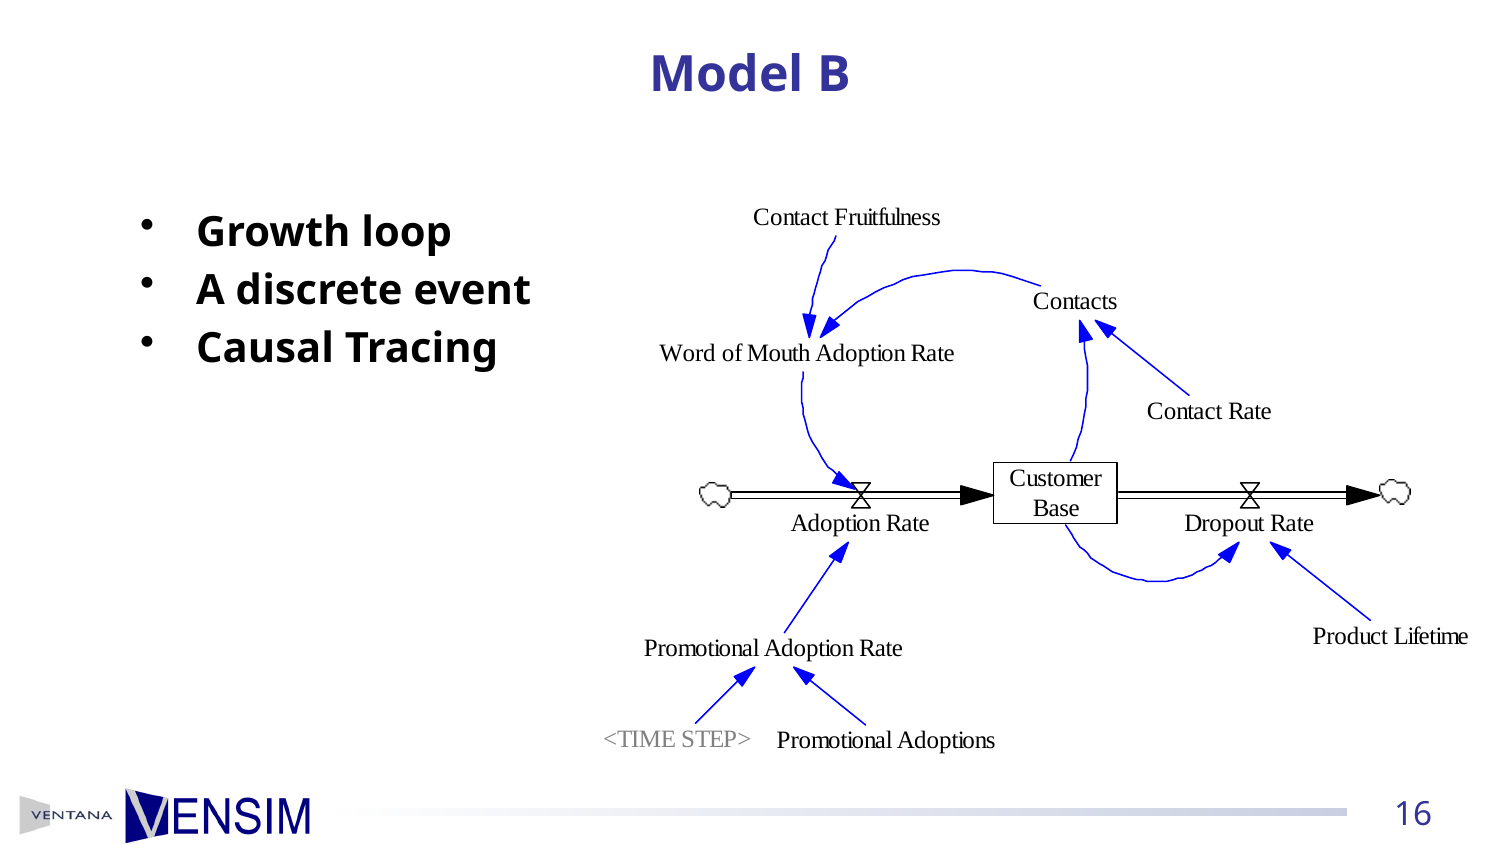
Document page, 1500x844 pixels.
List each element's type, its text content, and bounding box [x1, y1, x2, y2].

picture [587, 196, 1487, 773]
title Model B [112, 0, 1388, 148]
list Growth loop A discrete event Causal Tracing [124, 196, 586, 510]
picture [0, 786, 313, 844]
